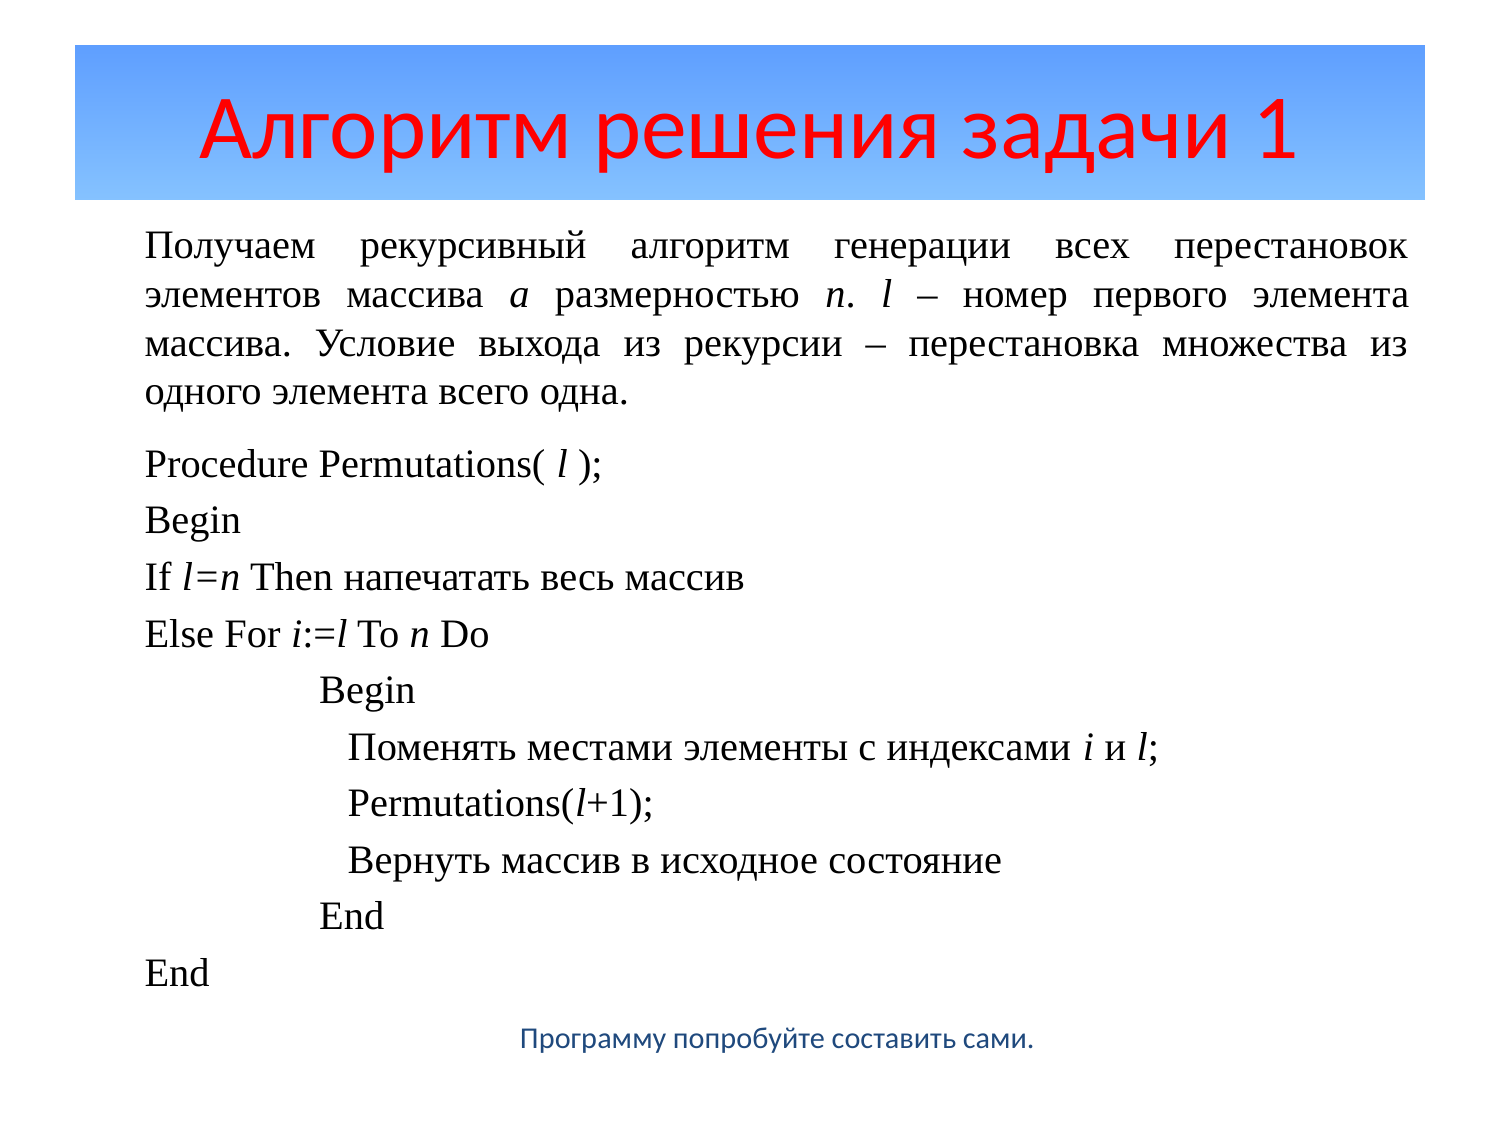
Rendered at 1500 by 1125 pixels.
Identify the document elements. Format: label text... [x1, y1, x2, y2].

list Получаем рекурсивный алгоритм генерации всех перестановок элементов массива a размерностью n. l – номер первого элемента массива. Условие выхода из рекурсии – перестановка множества из одного элемента всего одна. Procedure Permutations( l ); Begin If l=n Then напечатать весь массив Else For i:=l To n Do Begin Поменять местами элементы с индексами i и l; Permutations(l+1); Вернуть массив в исходное состояние End End Программу попробуйте составить сами. [75, 210, 1425, 1067]
title Алгоритм решения задачи 1 [75, 45, 1425, 200]
